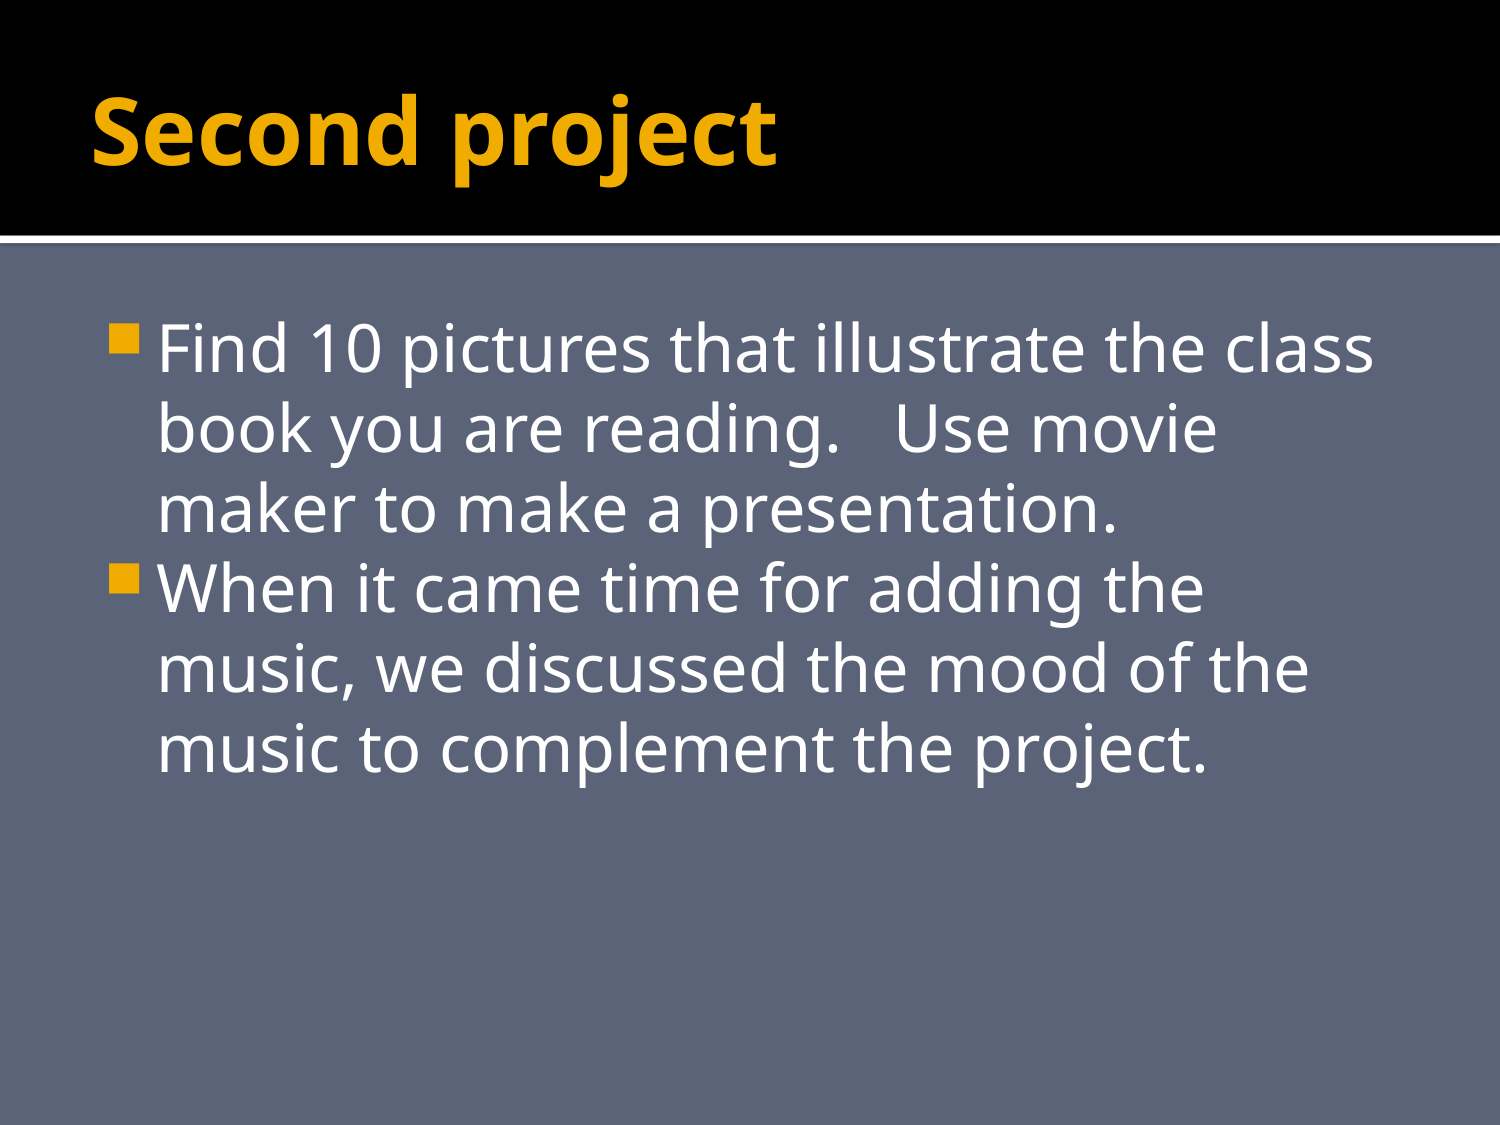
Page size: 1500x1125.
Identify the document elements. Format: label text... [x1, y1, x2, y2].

list Find 10 pictures that illustrate the class book you are reading. Use movie maker to make a presentation. When it came time for adding the music, we discussed the mood of the music to complement the project. [75, 291, 1425, 1050]
title Second project [75, 25, 1425, 231]
